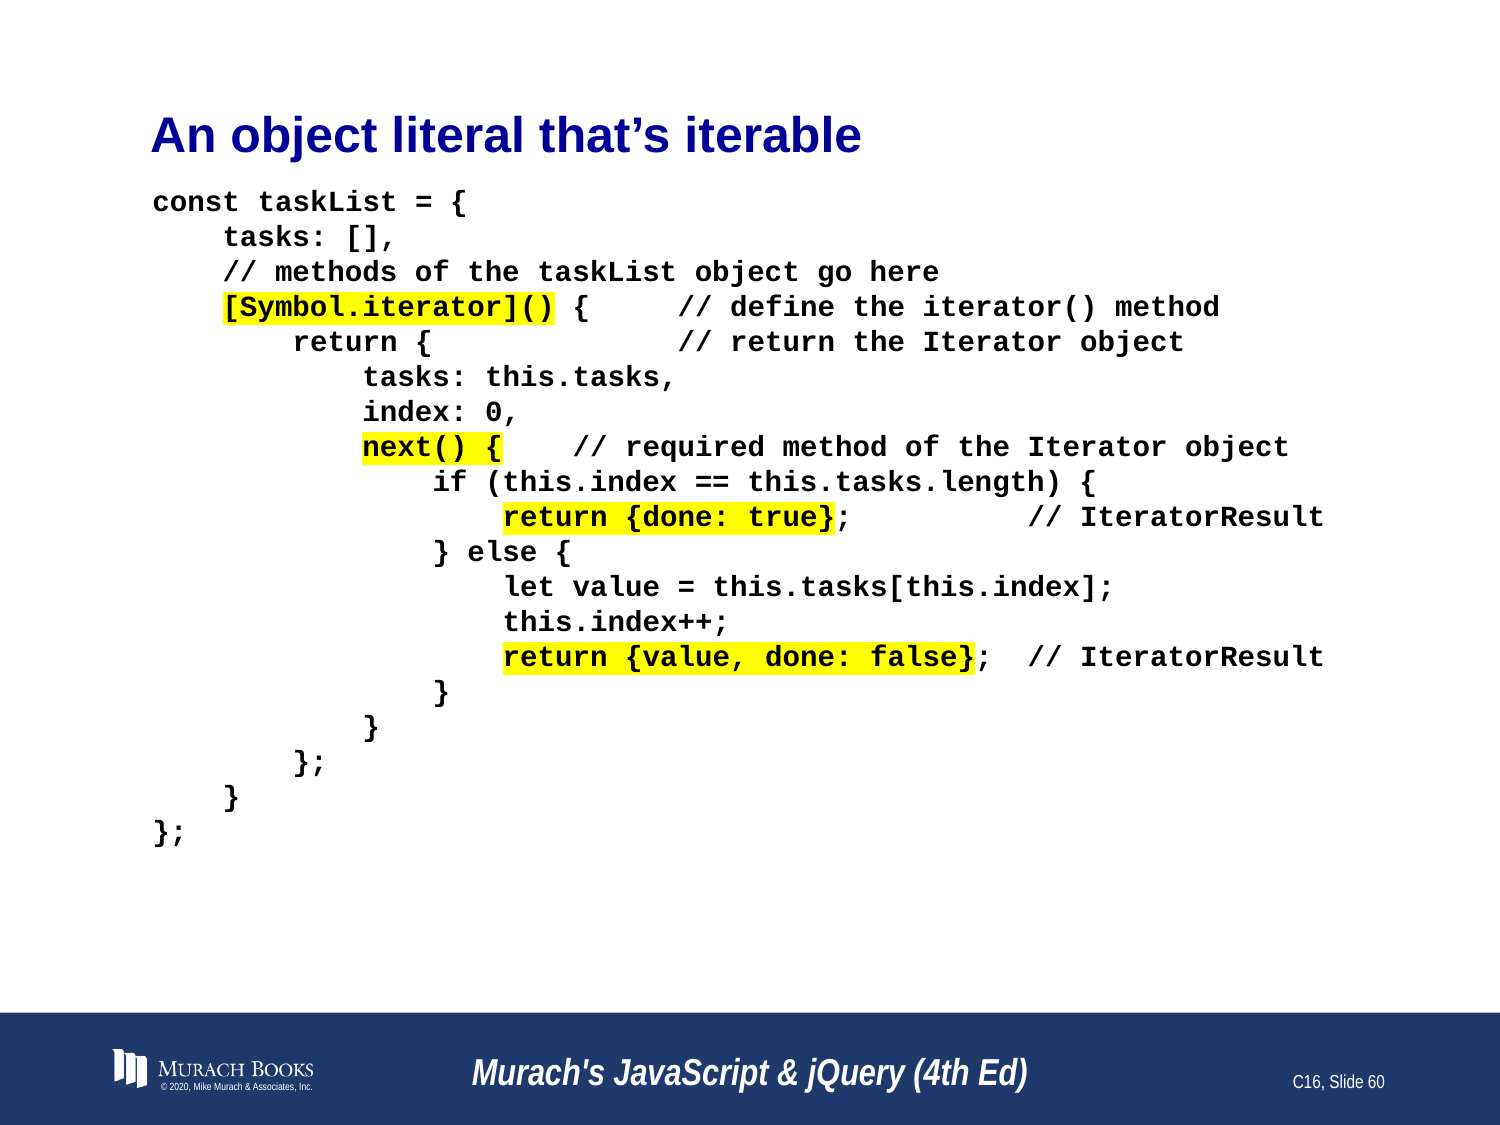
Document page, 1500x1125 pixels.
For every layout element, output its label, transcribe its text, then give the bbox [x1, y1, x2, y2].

slide_number C16, Slide 60 [1087, 1025, 1400, 1100]
footer © 2020, Mike Murach & Associates, Inc. [12, 1025, 463, 1100]
list const taskList = { tasks: [], // methods of the taskList object go here [Symbol.iterator]() { // define the iterator() method return { // return the Iterator object tasks: this.tasks, index: 0, next() { // required method of the Iterator object if (this.index == this.tasks.length) { return {done: true}; // IteratorResult } else { let value = this.tasks[this.index]; this.index++; return {value, done: false}; // IteratorResult } } }; } }; [137, 174, 1350, 975]
slide_number Murach's JavaScript & jQuery (4th Ed) [463, 1025, 1050, 1100]
title An object literal that’s iterable [150, 102, 1350, 164]
